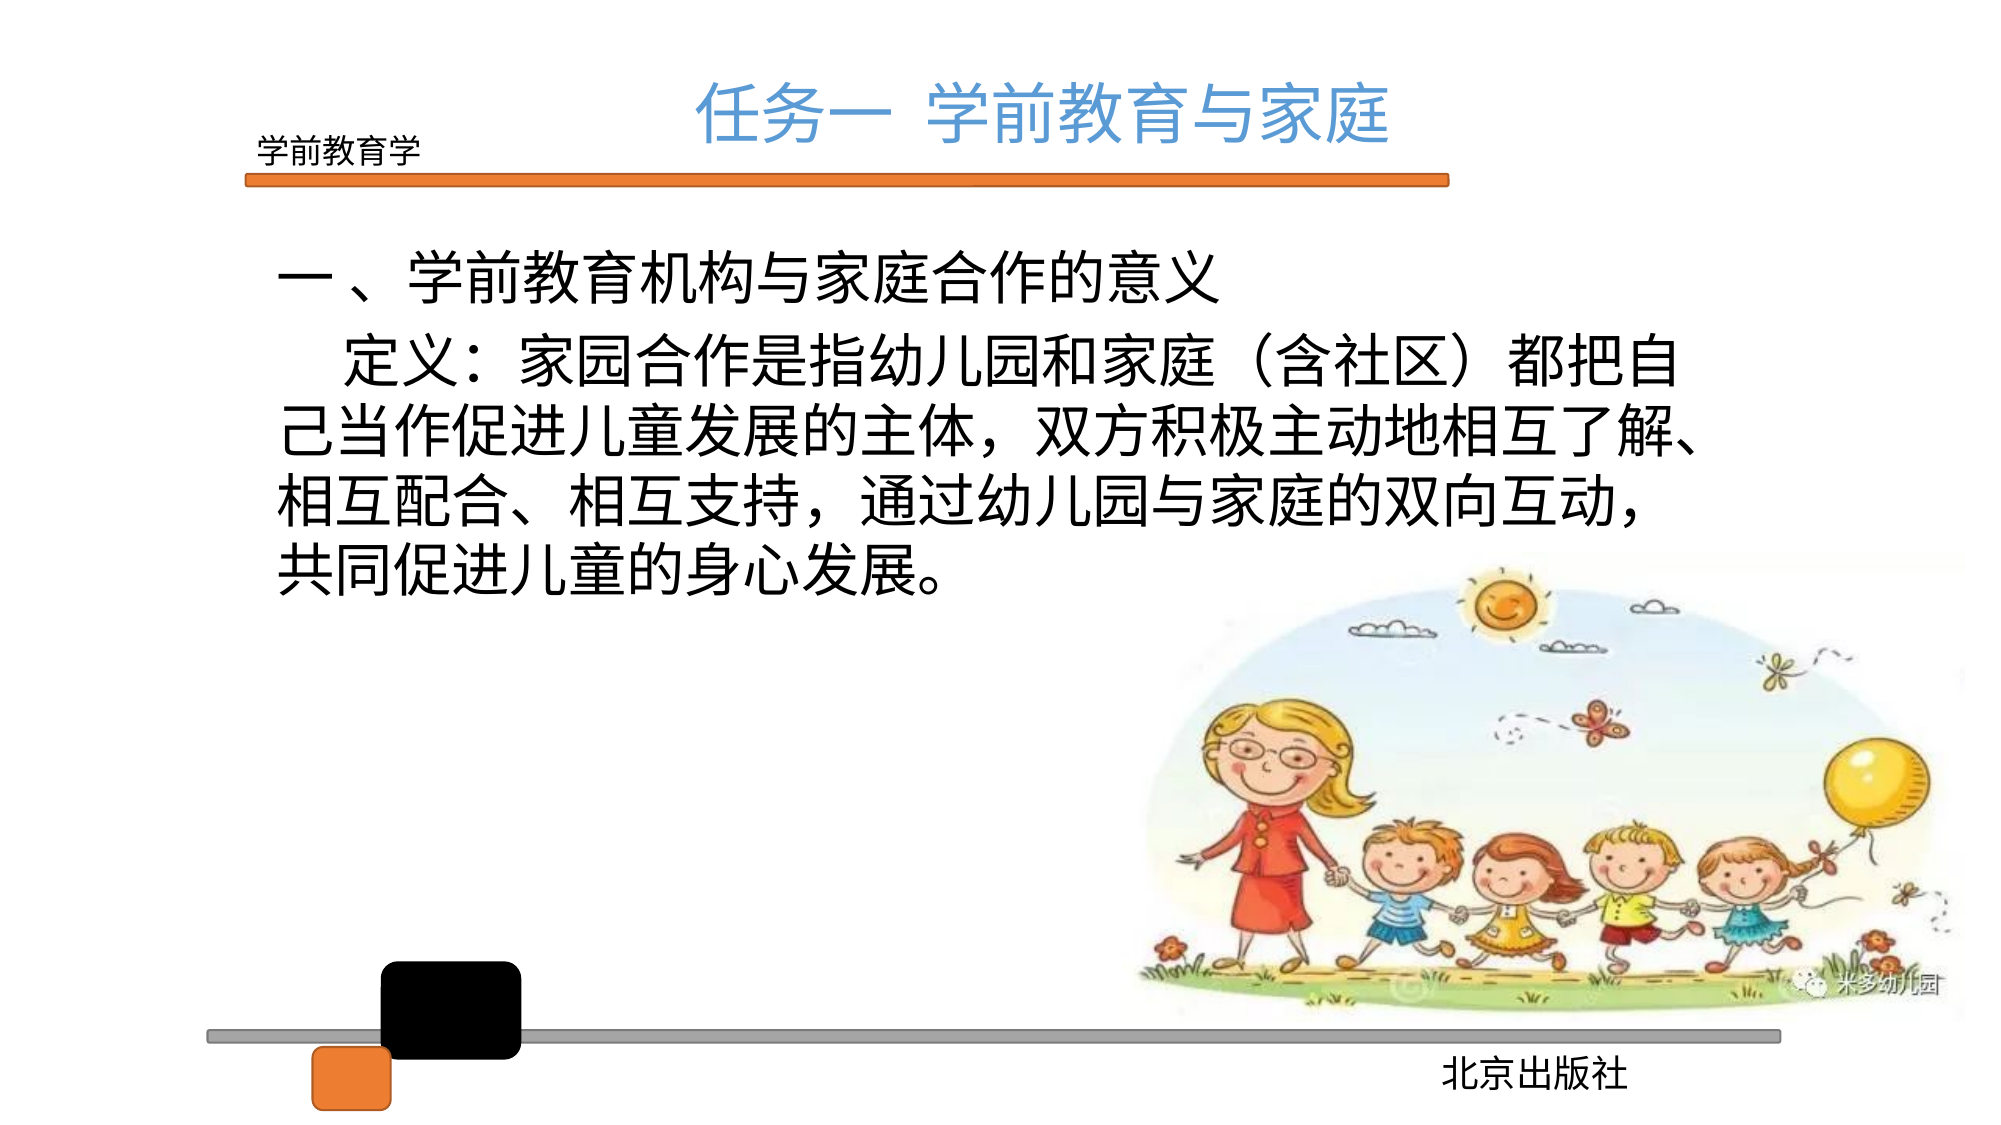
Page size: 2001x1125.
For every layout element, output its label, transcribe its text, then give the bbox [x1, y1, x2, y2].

text_box 一 、学前教育机构与家庭合作的意义 定义：家园合作是指幼儿园和家庭（含社区）都把自己当作促进儿童发展的主体，双方积极主动地相互了解、相互配合、相互支持，通过幼儿园与家庭的双向互动，共同促进儿童的身心发展。 [262, 233, 1740, 694]
picture [1122, 552, 1965, 1022]
text_box 任务一 学前教育与家庭 [633, 64, 1407, 160]
